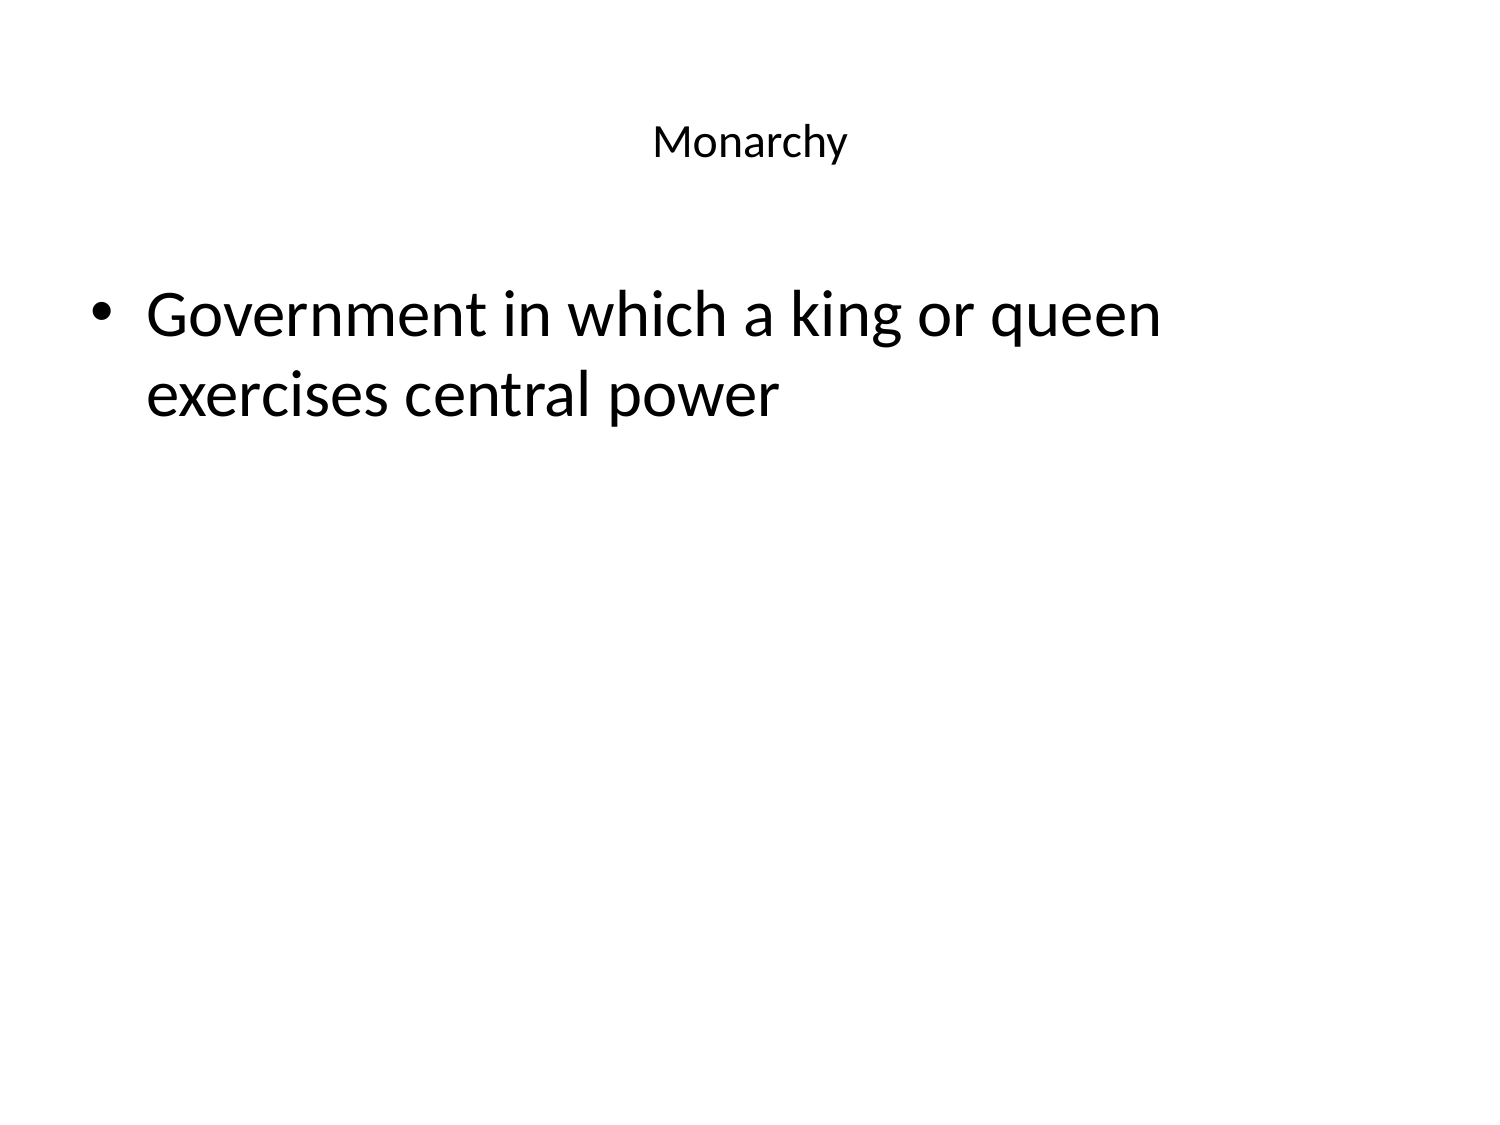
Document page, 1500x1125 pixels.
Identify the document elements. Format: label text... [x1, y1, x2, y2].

list Government in which a king or queen exercises central power [75, 262, 1425, 1005]
title Monarchy [75, 45, 1425, 233]
